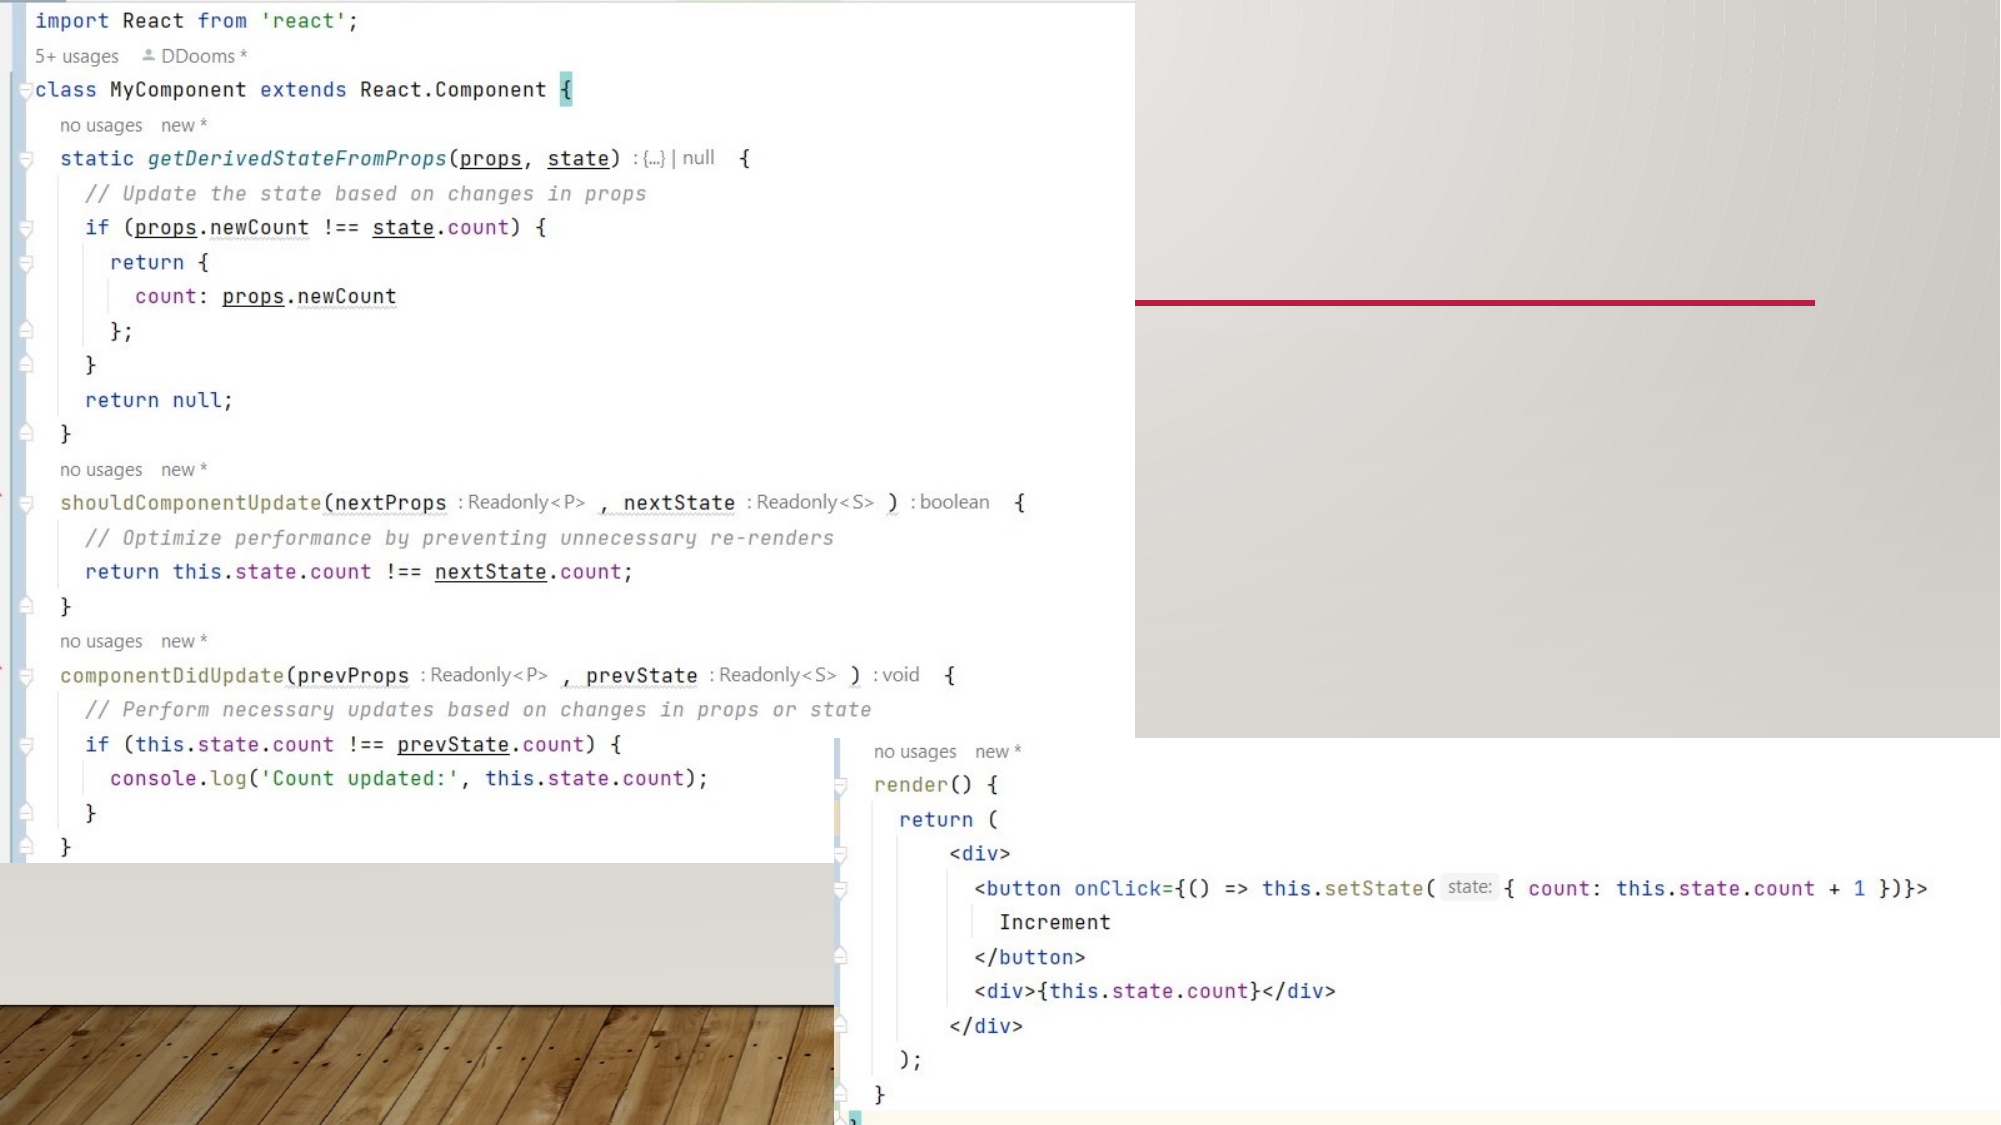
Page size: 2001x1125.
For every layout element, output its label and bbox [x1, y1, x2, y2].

picture [0, 1005, 834, 1125]
picture [0, 0, 1136, 863]
list [834, 737, 2000, 1125]
